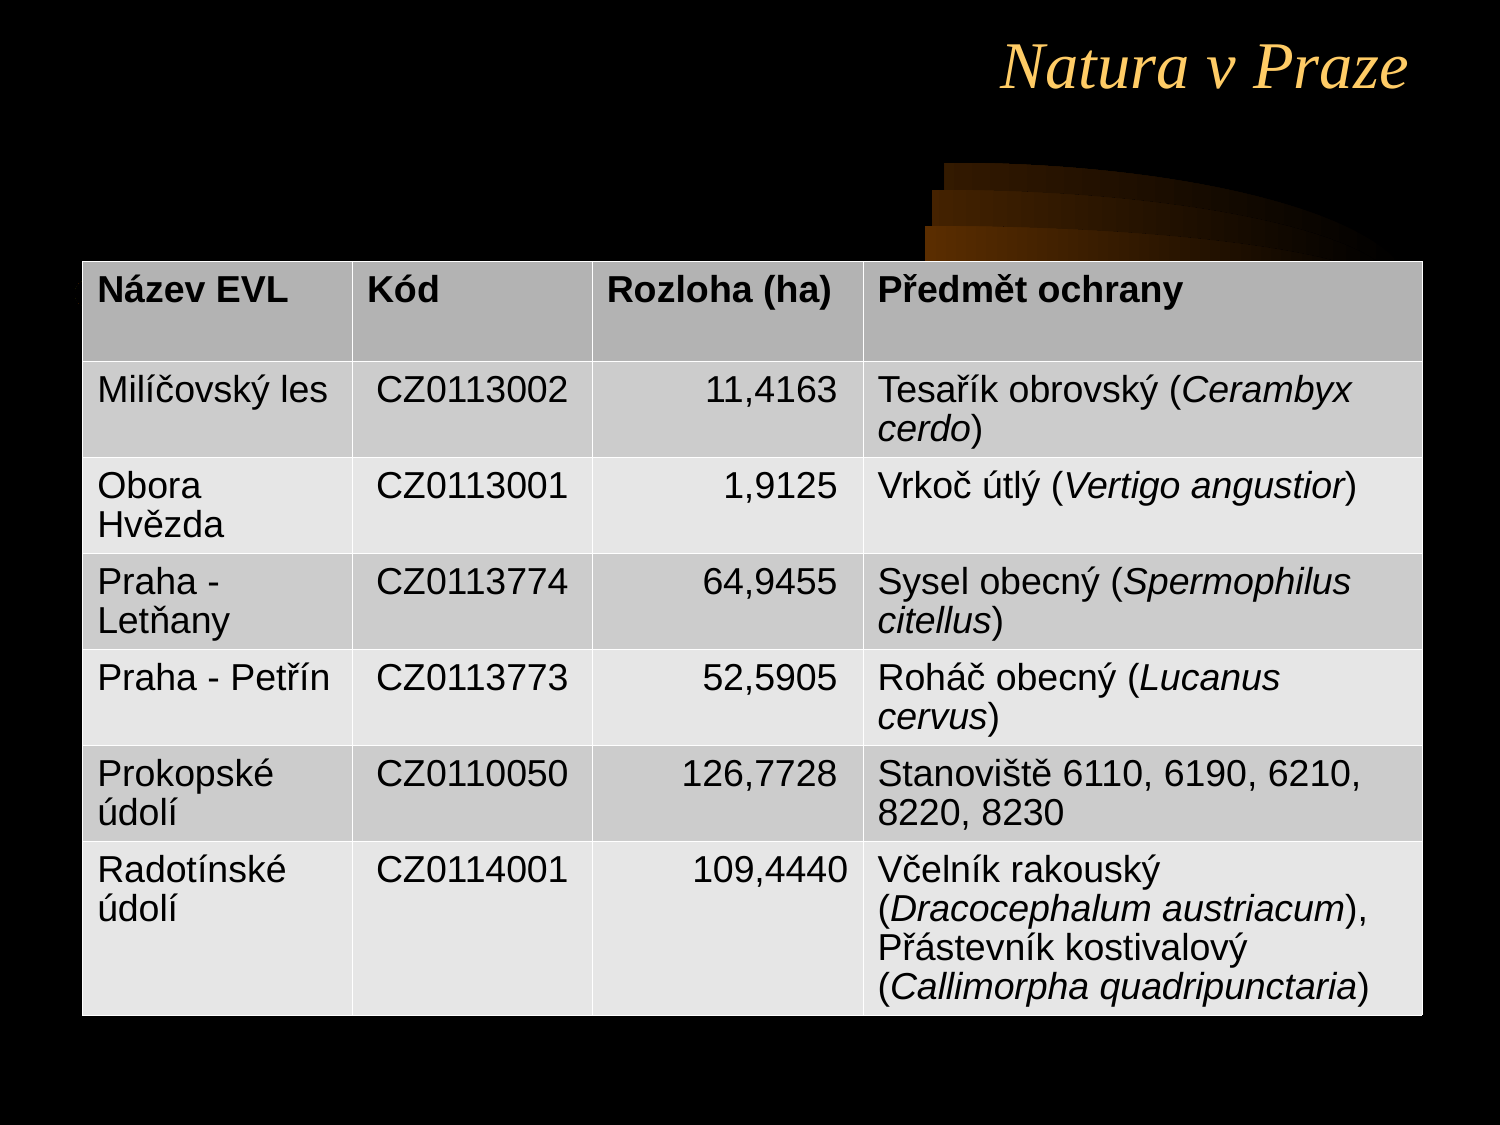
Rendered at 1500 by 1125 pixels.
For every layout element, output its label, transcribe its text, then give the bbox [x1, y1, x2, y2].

table_cell Praha - Letňany [83, 554, 352, 649]
table_cell Vrkoč útlý (Vertigo angustior) [864, 458, 1422, 553]
title Natura v Praze [75, 21, 1425, 149]
table_header Kód [353, 262, 592, 361]
table_cell 1,9125 [593, 458, 863, 553]
table_cell 64,9455 [593, 554, 863, 649]
table_cell CZ0113773 [353, 650, 592, 745]
table_cell Milíčovský les [83, 362, 352, 457]
table_cell CZ0110050 [353, 746, 592, 841]
table_cell Prokopské údolí [83, 746, 352, 841]
table_cell CZ0114001 [353, 842, 592, 1015]
table_cell Stanoviště 6110, 6190, 6210, 8220, 8230 [864, 746, 1422, 841]
table_cell Roháč obecný (Lucanus cervus) [864, 650, 1422, 745]
table_header Předmět ochrany [864, 262, 1422, 361]
table_cell 11,4163 [593, 362, 863, 457]
table_cell Praha - Petřín [83, 650, 352, 745]
table_cell 109,4440 [593, 842, 863, 1015]
table_cell CZ0113001 [353, 458, 592, 553]
table_cell Sysel obecný (Spermophilus citellus) [864, 554, 1422, 649]
table_cell Včelník rakouský (Dracocephalum austriacum), Přástevník kostivalový (Callimorpha quadripunctaria) [864, 842, 1422, 1015]
table_cell Radotínské údolí [83, 842, 352, 1015]
table_cell Obora Hvězda [83, 458, 352, 553]
table_cell Tesařík obrovský (Cerambyx cerdo) [864, 362, 1422, 457]
table_header Rozloha (ha) [593, 262, 863, 361]
table_cell 52,5905 [593, 650, 863, 745]
table_cell CZ0113774 [353, 554, 592, 649]
table_cell CZ0113002 [353, 362, 592, 457]
table_cell 126,7728 [593, 746, 863, 841]
table_header Název EVL [83, 262, 352, 361]
